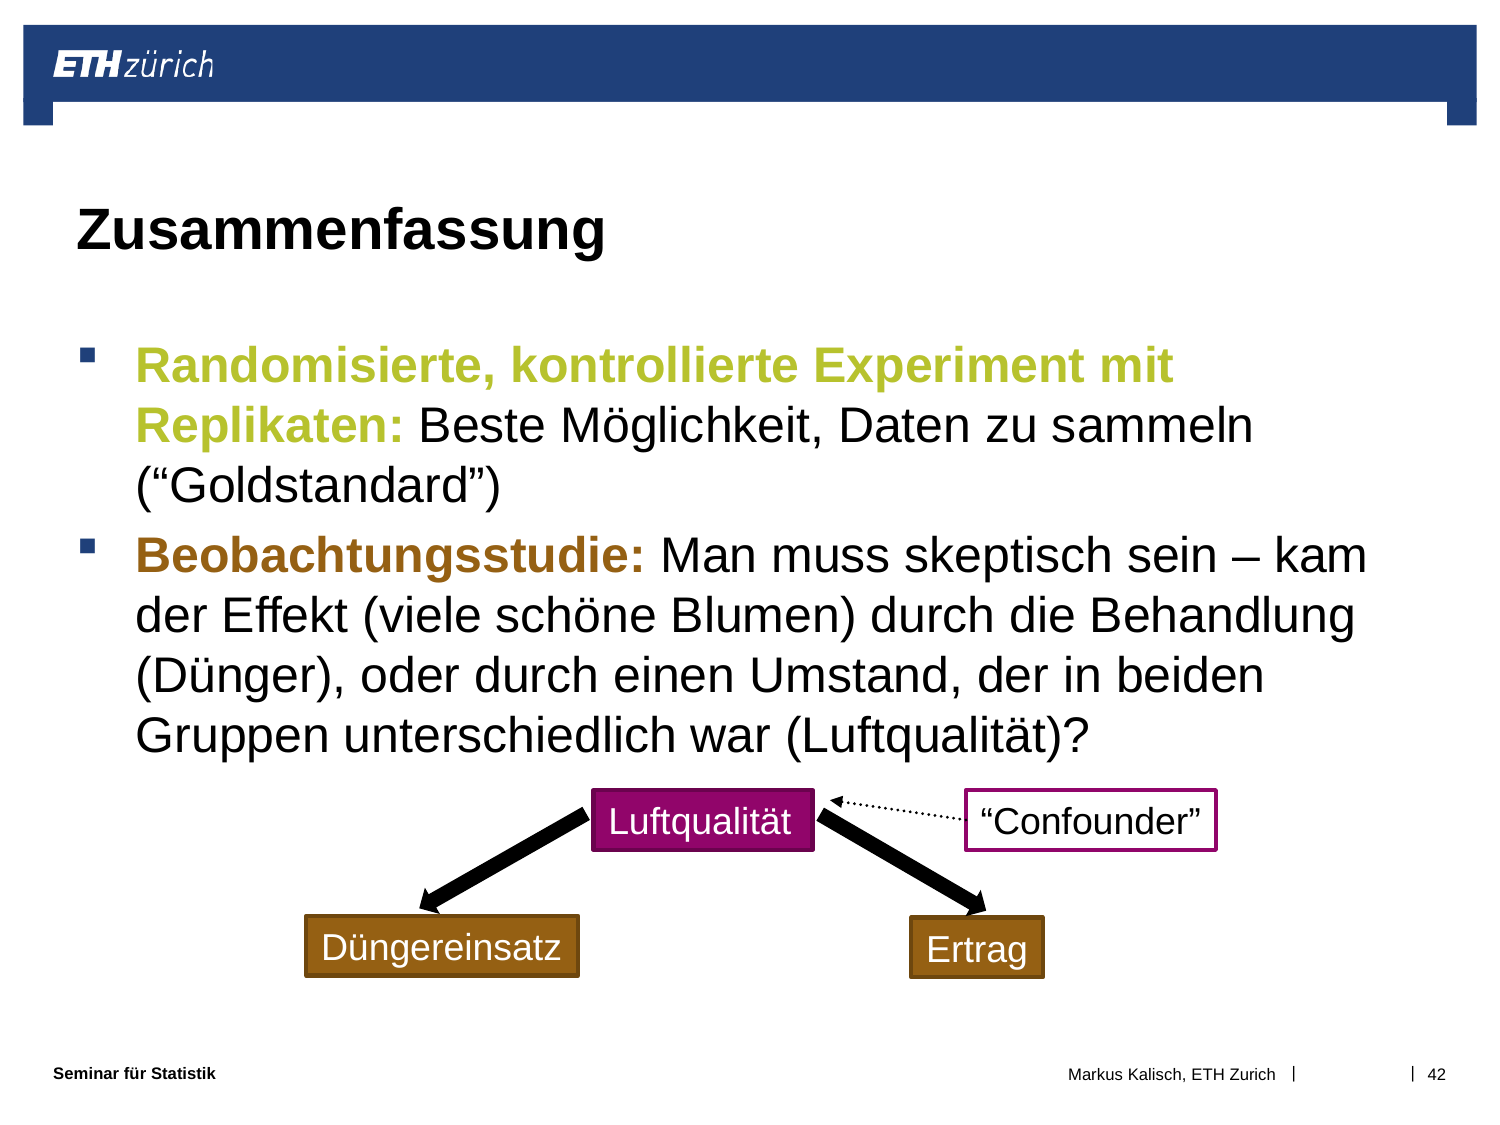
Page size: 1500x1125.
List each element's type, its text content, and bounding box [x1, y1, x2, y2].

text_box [829, 799, 965, 821]
text_box [814, 805, 989, 919]
text_box Düngereinsatz [304, 914, 580, 978]
text_box Luftqualität [591, 788, 815, 852]
slide_number 42 [1415, 1034, 1459, 1112]
list Randomisierte, kontrollierte Experiment mit Replikaten: Beste Möglichkeit, Daten zu sammeln (“Goldstandard”) Beobachtungsstudie: Man muss skeptisch sein – kam der Effekt (viele schöne Blumen) durch die Behandlung (Dünger), oder durch einen Umstand, der in beiden Gruppen unterschiedlich war (Luftqualität)? [53, 332, 1445, 1024]
text_box [417, 804, 592, 917]
footer Markus Kalisch, ETH Zurich [750, 1034, 1277, 1112]
title Zusammenfassung [53, 101, 1447, 262]
text_box “Confounder” [964, 788, 1218, 852]
text_box Ertrag [909, 915, 1045, 979]
